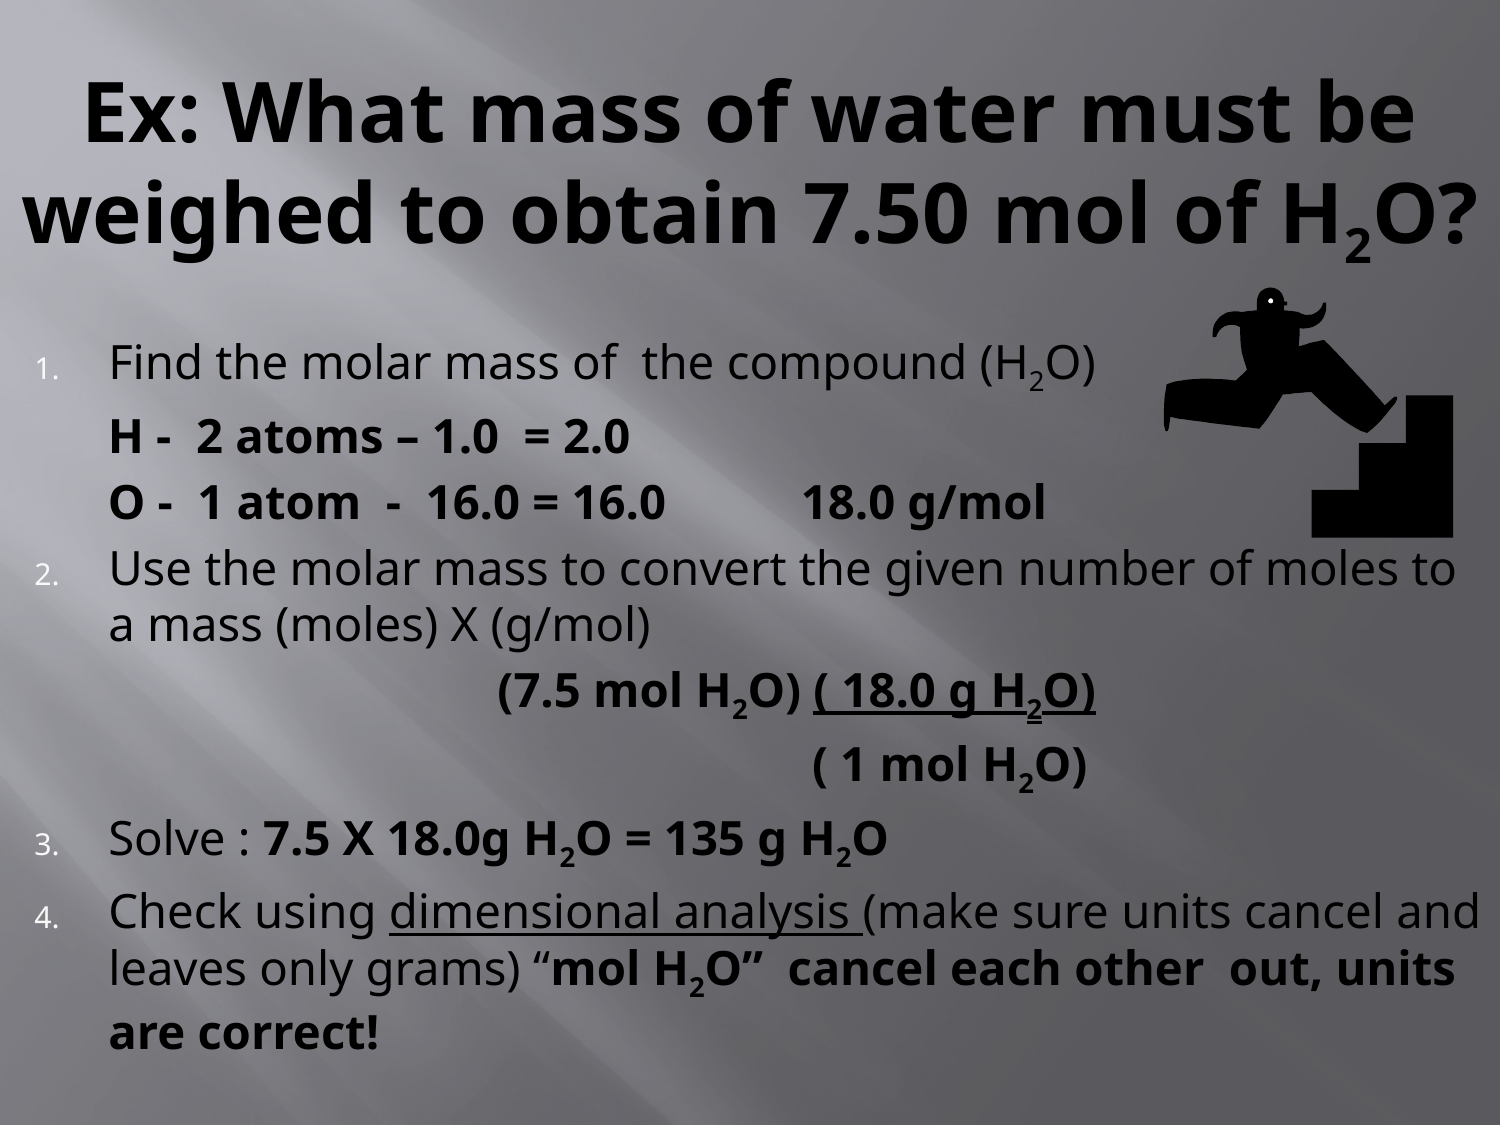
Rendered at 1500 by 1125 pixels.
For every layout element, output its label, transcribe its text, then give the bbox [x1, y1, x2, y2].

title Ex: What mass of water must be weighed to obtain 7.50 mol of H2O? [0, 45, 1500, 288]
list Find the molar mass of the compound (H2O) H - 2 atoms – 1.0 = 2.0 O - 1 atom - 16.0 = 16.0 18.0 g/mol Use the molar mass to convert the given number of moles to a mass (moles) X (g/mol) (7.5 mol H2O) ( 18.0 g H2O) ( 1 mol H2O) Solve : 7.5 X 18.0g H2O = 135 g H2O Check using dimensional analysis (make sure units cancel and leaves only grams) “mol H2O” cancel each other out, units are correct! [0, 324, 1500, 1075]
picture [1162, 287, 1454, 538]
